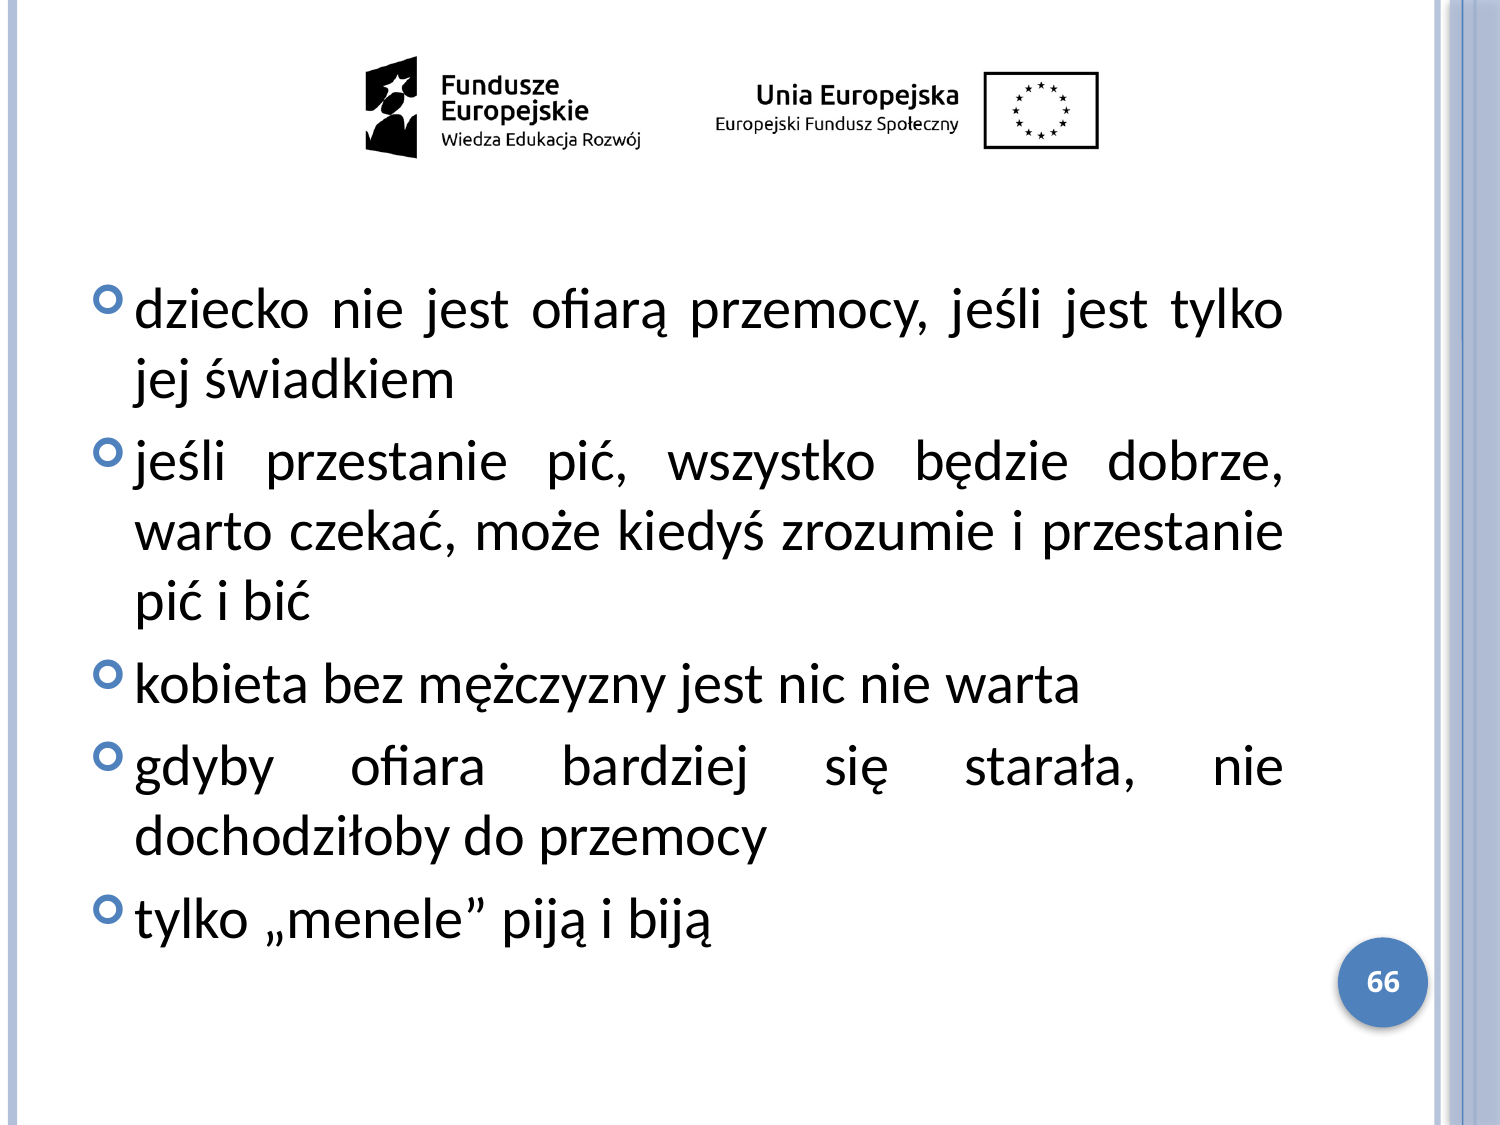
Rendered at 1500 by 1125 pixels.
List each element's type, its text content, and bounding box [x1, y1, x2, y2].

slide_number 66 [1333, 940, 1434, 1027]
list dziecko nie jest ofiarą przemocy, jeśli jest tylko jej świadkiem jeśli przestanie pić, wszystko będzie dobrze, warto czekać, może kiedyś zrozumie i przestanie pić i bić kobieta bez mężczyzny jest nic nie warta gdyby ofiara bardziej się starała, nie dochodziłoby do przemocy tylko „menele” piją i biją [75, 262, 1300, 1062]
picture [340, 30, 1124, 184]
